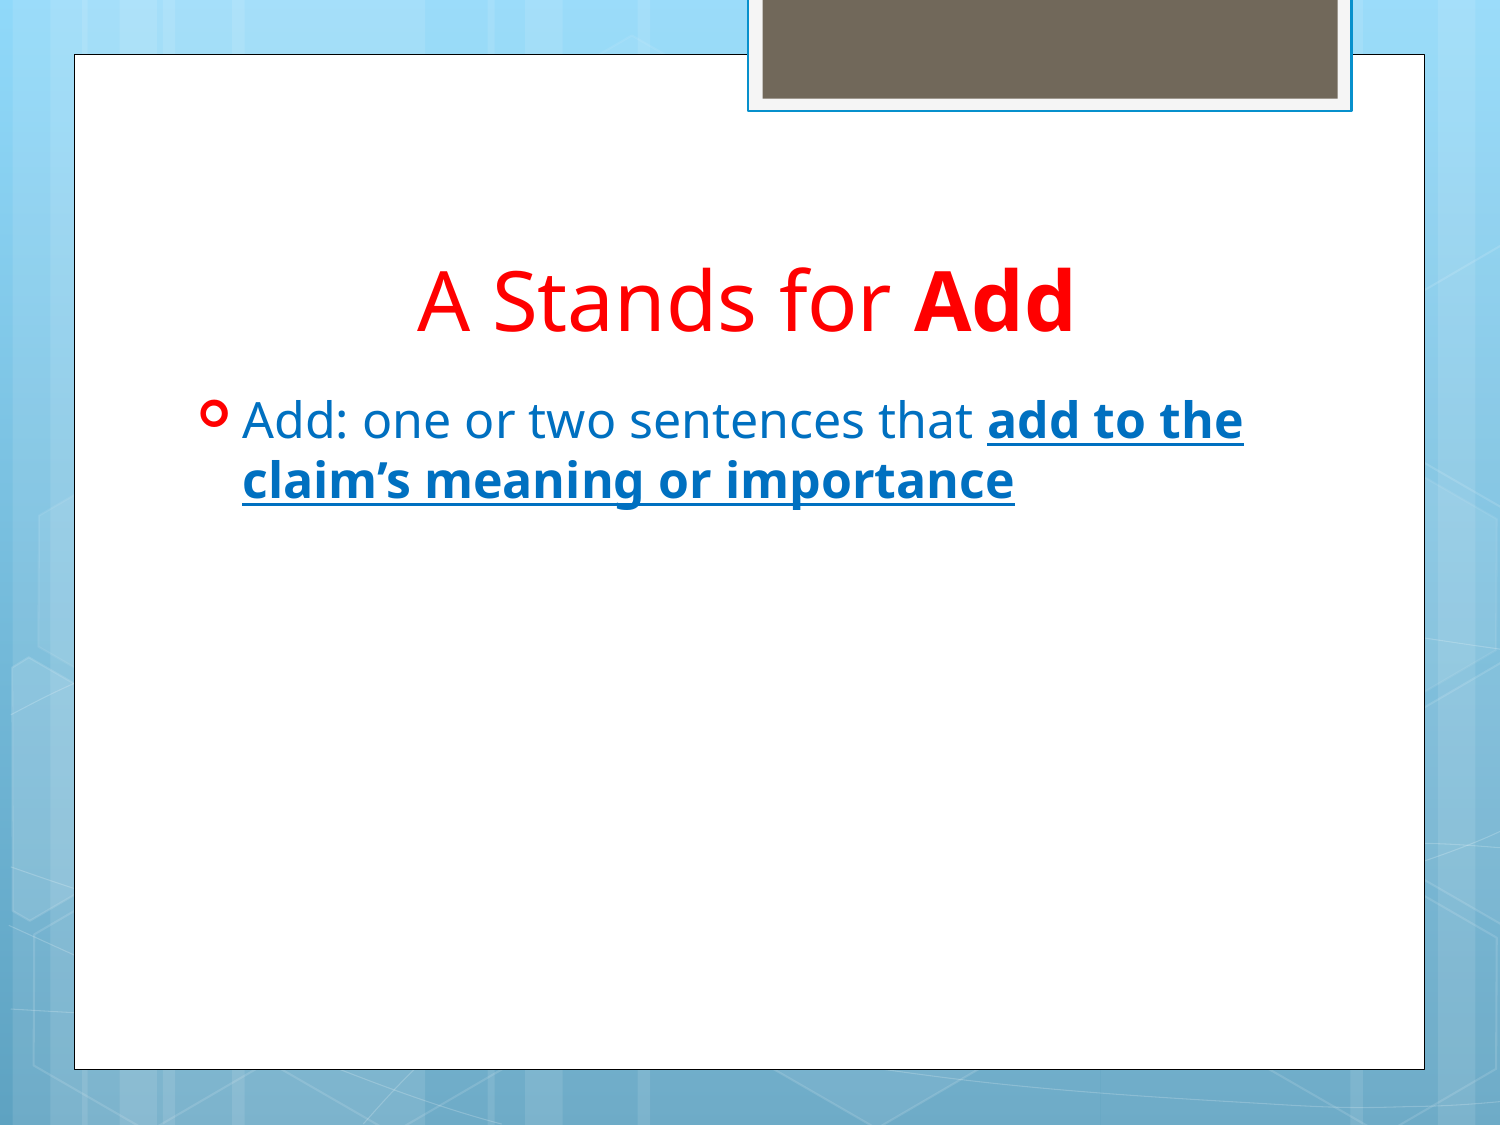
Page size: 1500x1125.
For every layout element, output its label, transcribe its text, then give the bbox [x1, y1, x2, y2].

title A Stands for Add [171, 168, 1324, 357]
list Add: one or two sentences that add to the claim’s meaning or importance [171, 381, 1283, 957]
